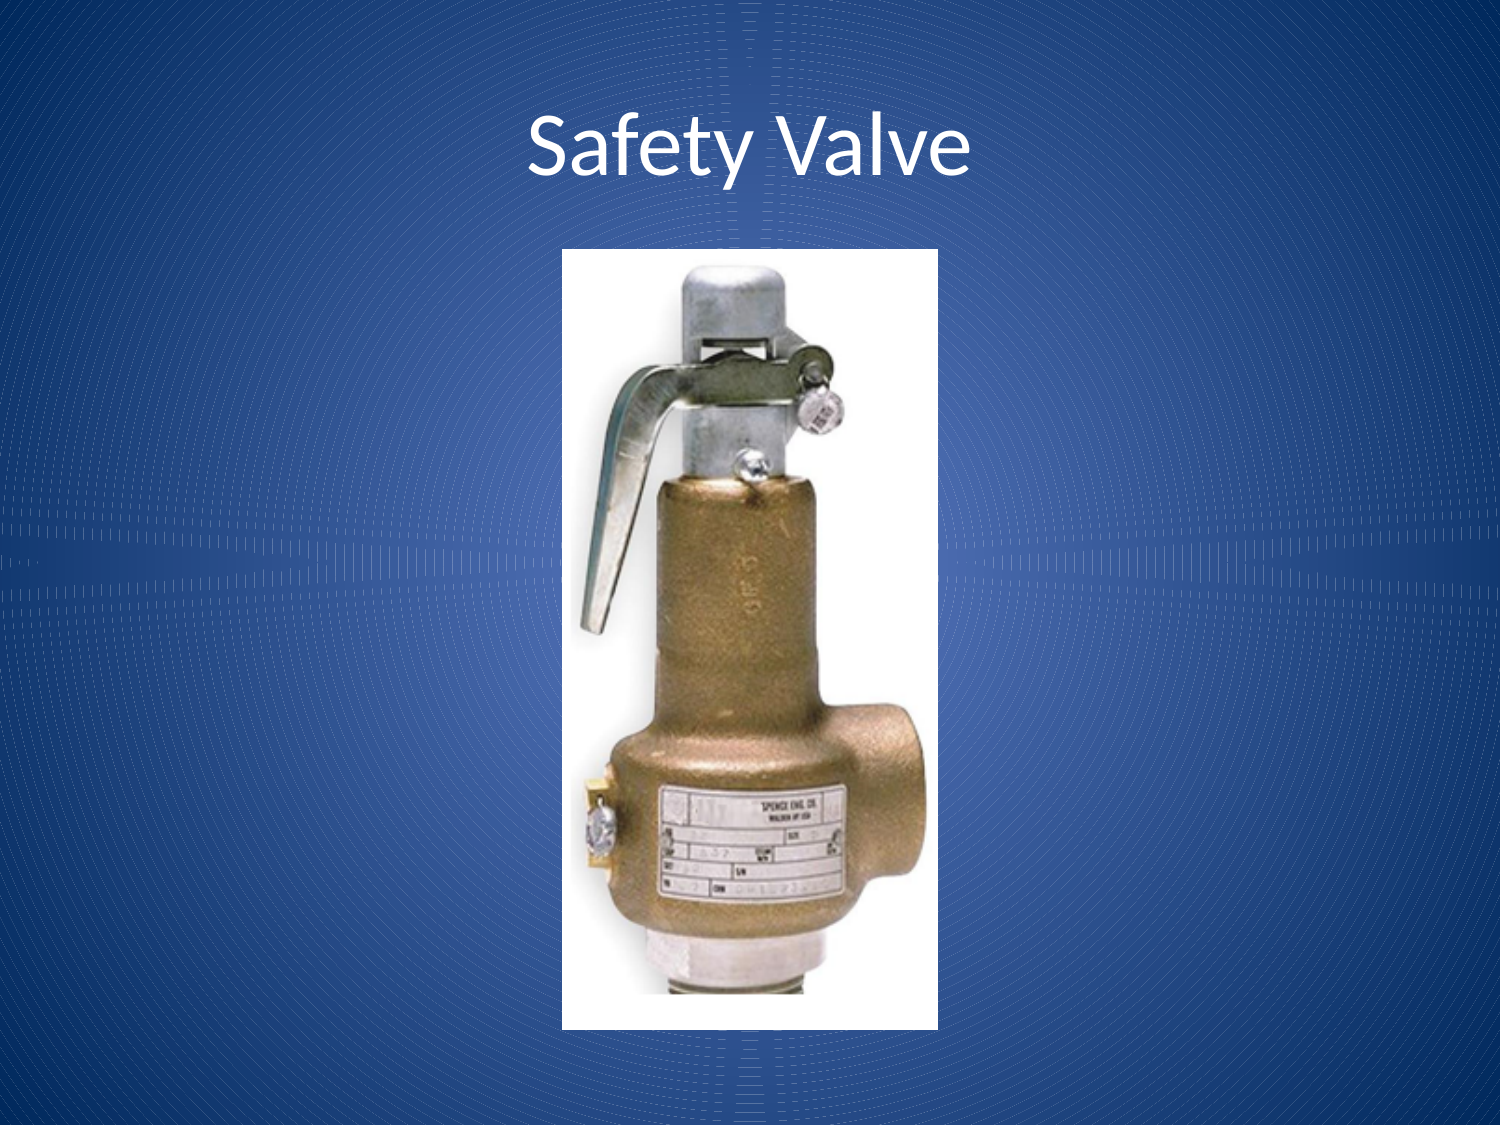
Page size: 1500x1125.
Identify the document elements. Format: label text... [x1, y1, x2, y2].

picture [562, 249, 938, 1030]
title Safety Valve [75, 45, 1425, 233]
